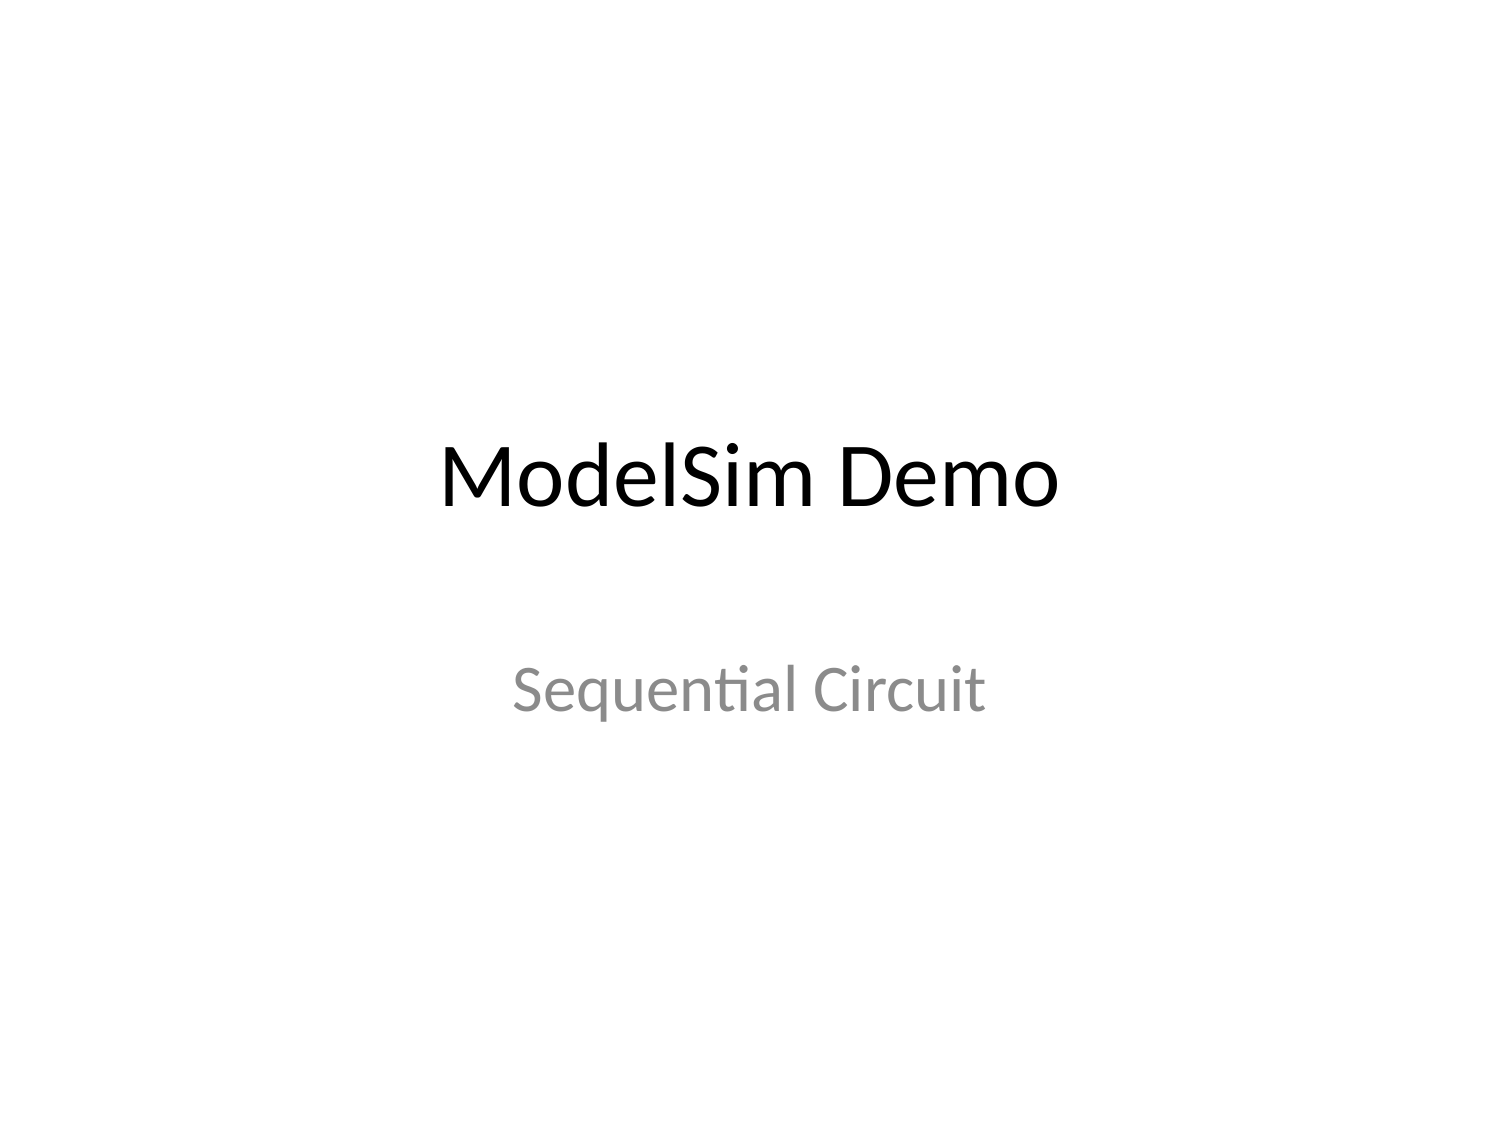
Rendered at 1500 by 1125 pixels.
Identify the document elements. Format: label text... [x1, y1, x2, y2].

title ModelSim Demo [112, 349, 1388, 591]
subtitle Sequential Circuit [225, 637, 1275, 925]
